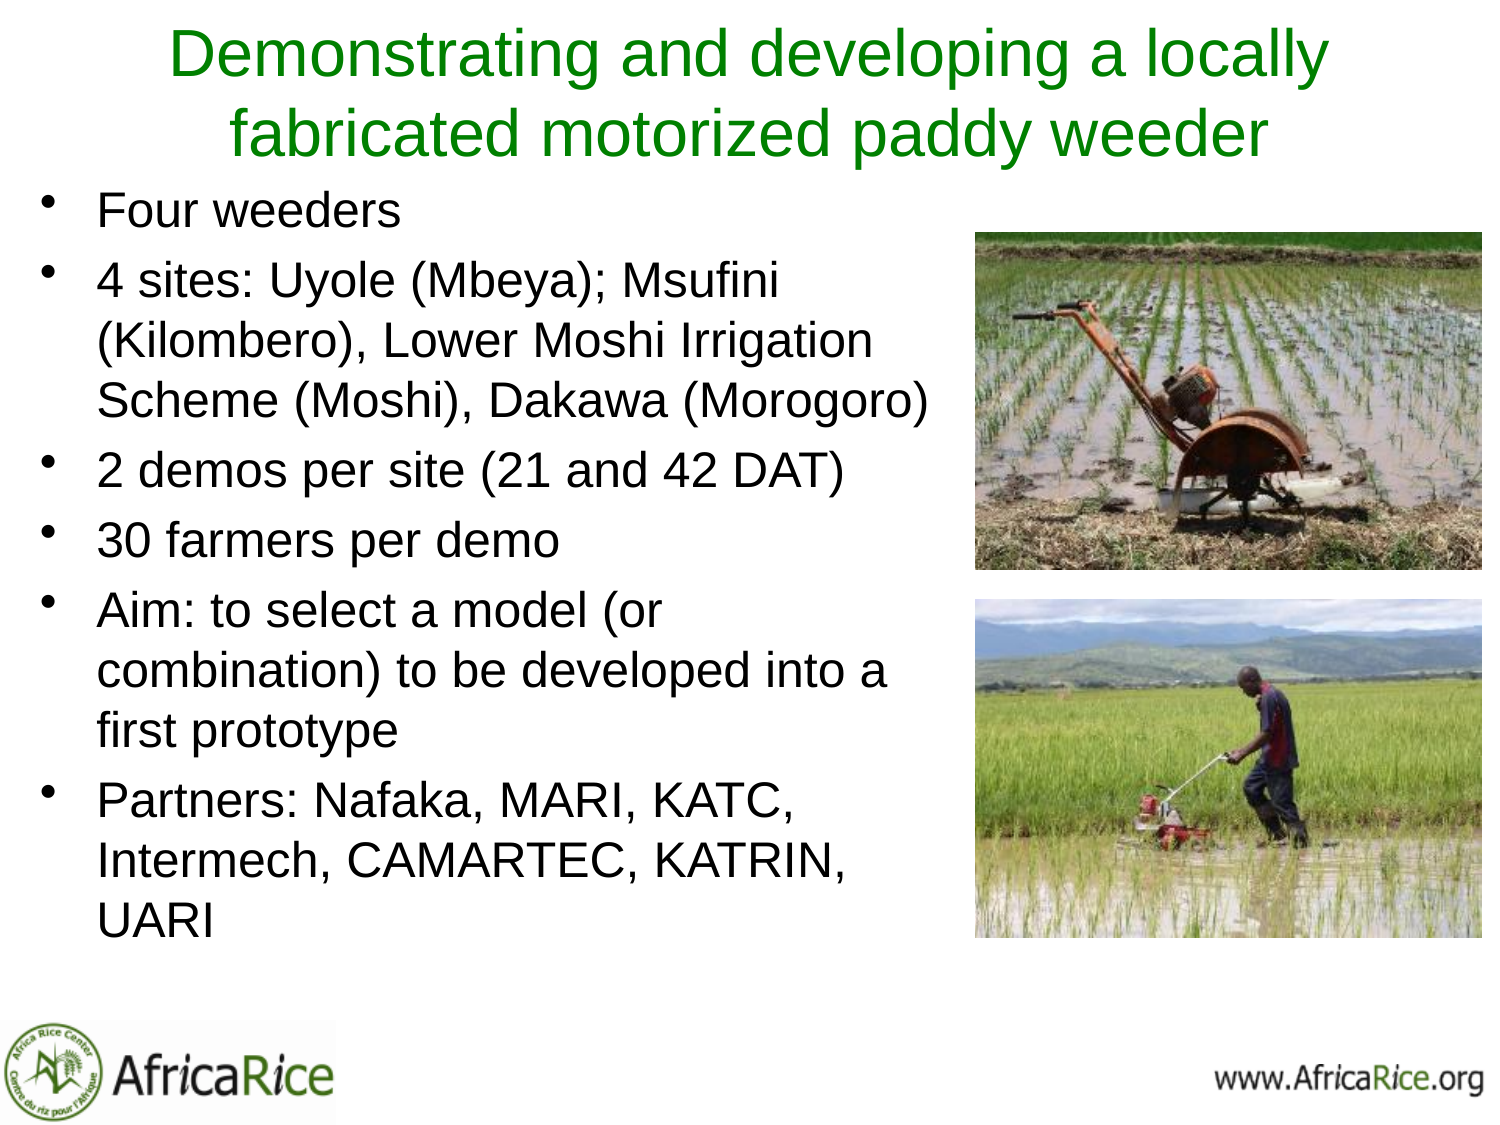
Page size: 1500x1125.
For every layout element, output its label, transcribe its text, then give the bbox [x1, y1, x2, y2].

picture [974, 599, 1482, 938]
picture [974, 231, 1482, 570]
picture [0, 1020, 336, 1125]
title Demonstrating and developing a locally fabricated motorized paddy weeder [0, 83, 1500, 177]
list Four weeders 4 sites: Uyole (Mbeya); Msufini (Kilombero), Lower Moshi Irrigation Scheme (Moshi), Dakawa (Morogoro) 2 demos per site (21 and 42 DAT) 30 farmers per demo Aim: to select a model (or combination) to be developed into a first prototype Partners: Nafaka, MARI, KATC, Intermech, CAMARTEC, KATRIN, UARI [24, 169, 976, 938]
picture [1212, 1064, 1488, 1100]
